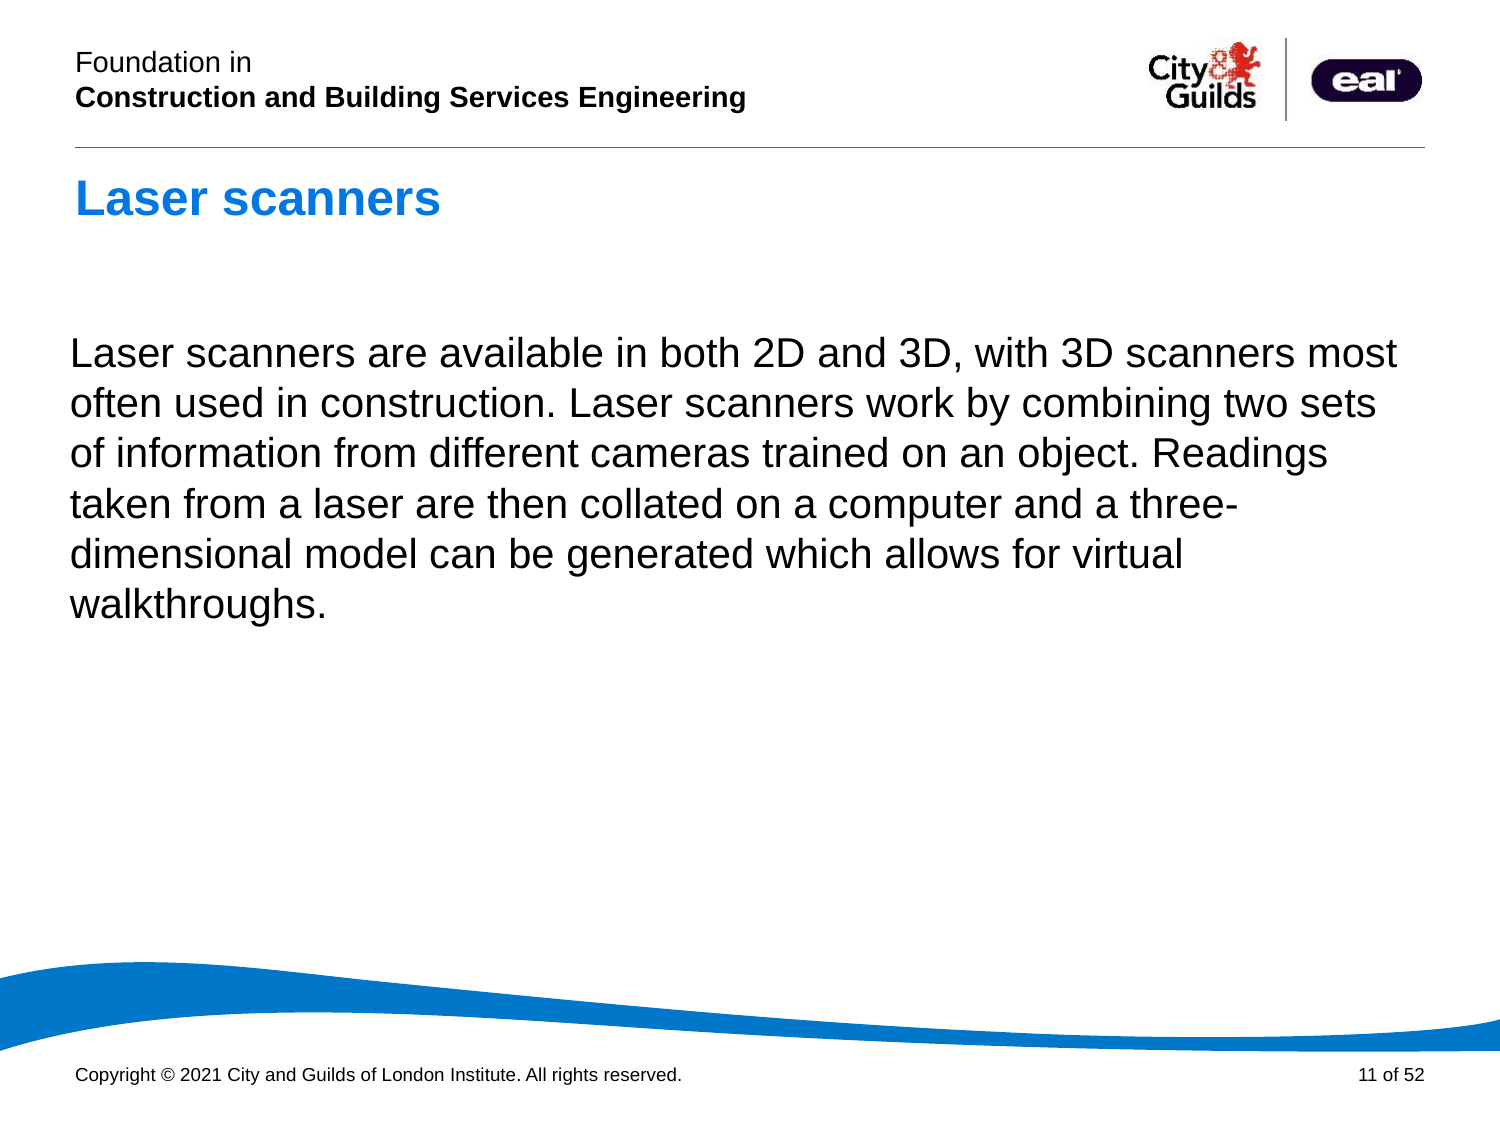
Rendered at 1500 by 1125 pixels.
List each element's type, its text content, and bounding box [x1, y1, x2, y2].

list Laser scanners are available in both 2D and 3D, with 3D scanners most often used in construction. Laser scanners work by combining two sets of information from different cameras trained on an object. Readings taken from a laser are then collated on a computer and a three-dimensional model can be generated which allows for virtual walkthroughs. [69, 326, 1420, 922]
picture [1149, 38, 1422, 121]
title Laser scanners [74, 165, 1426, 229]
